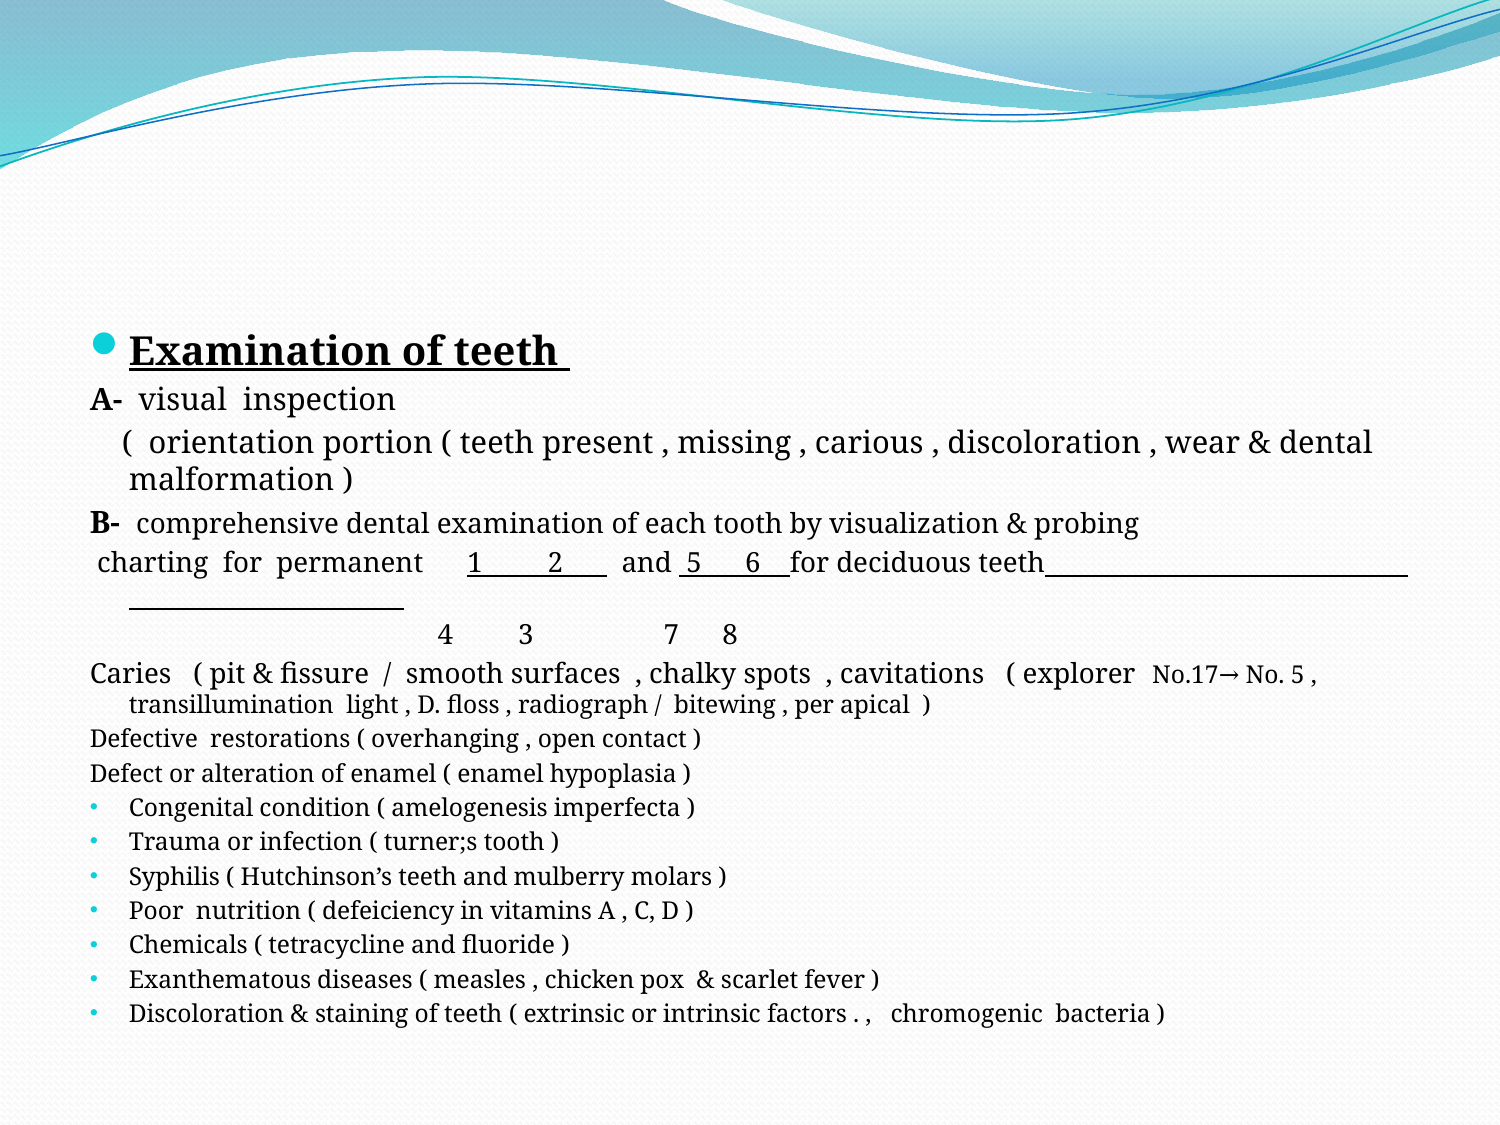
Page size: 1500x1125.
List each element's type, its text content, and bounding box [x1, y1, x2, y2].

list Examination of teeth A- visual inspection ( orientation portion ( teeth present , missing , carious , discoloration , wear & dental malformation ) B- comprehensive dental examination of each tooth by visualization & probing charting for permanent 1 2 and 5 6 for deciduous teeth 4 3 7 8 Caries ( pit & fissure / smooth surfaces , chalky spots , cavitations ( explorer No.17→ No. 5 , transillumination light , D. floss , radiograph / bitewing , per apical ) Defective restorations ( overhanging , open contact ) Defect or alteration of enamel ( enamel hypoplasia ) Congenital condition ( amelogenesis imperfecta ) Trauma or infection ( turner;s tooth ) Syphilis ( Hutchinson’s teeth and mulberry molars ) Poor nutrition ( defeiciency in vitamins A , C, D ) Chemicals ( tetracycline and fluoride ) Exanthematous diseases ( measles , chicken pox & scarlet fever ) Discoloration & staining of teeth ( extrinsic or intrinsic factors . , chromogenic bacteria ) [75, 317, 1425, 1038]
